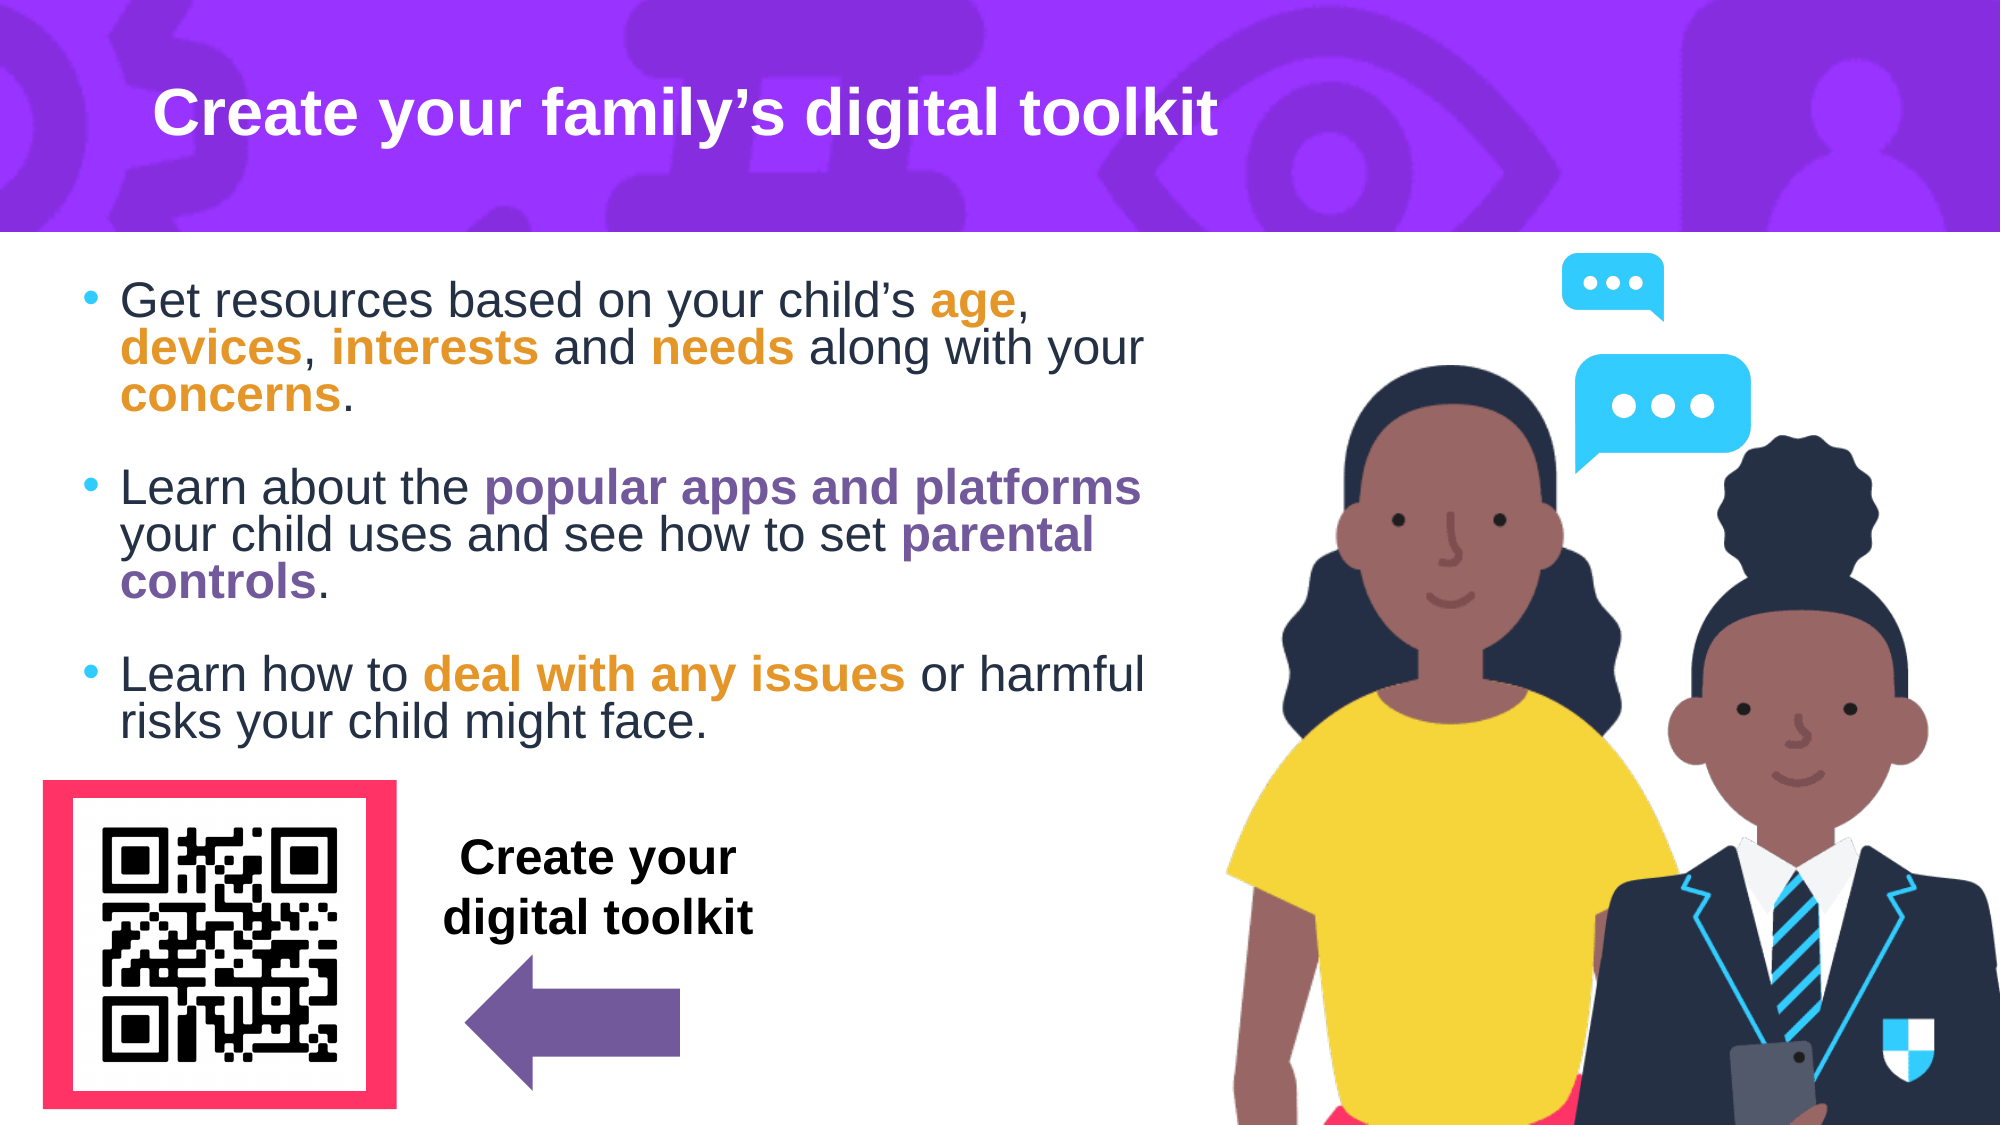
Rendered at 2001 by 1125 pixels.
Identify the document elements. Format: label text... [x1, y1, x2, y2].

picture [73, 797, 367, 1092]
text_box [462, 950, 682, 1095]
text_box Create your digital toolkit [421, 816, 776, 952]
list Get resources based on your child’s age, devices, interests and needs along with your concerns. Learn about the popular apps and platforms your child uses and see how to set parental controls. Learn how to deal with any issues or harmful risks your child might face. [67, 272, 1251, 794]
text_box [41, 778, 398, 1111]
picture [0, 0, 2000, 233]
picture [1177, 252, 2000, 1125]
